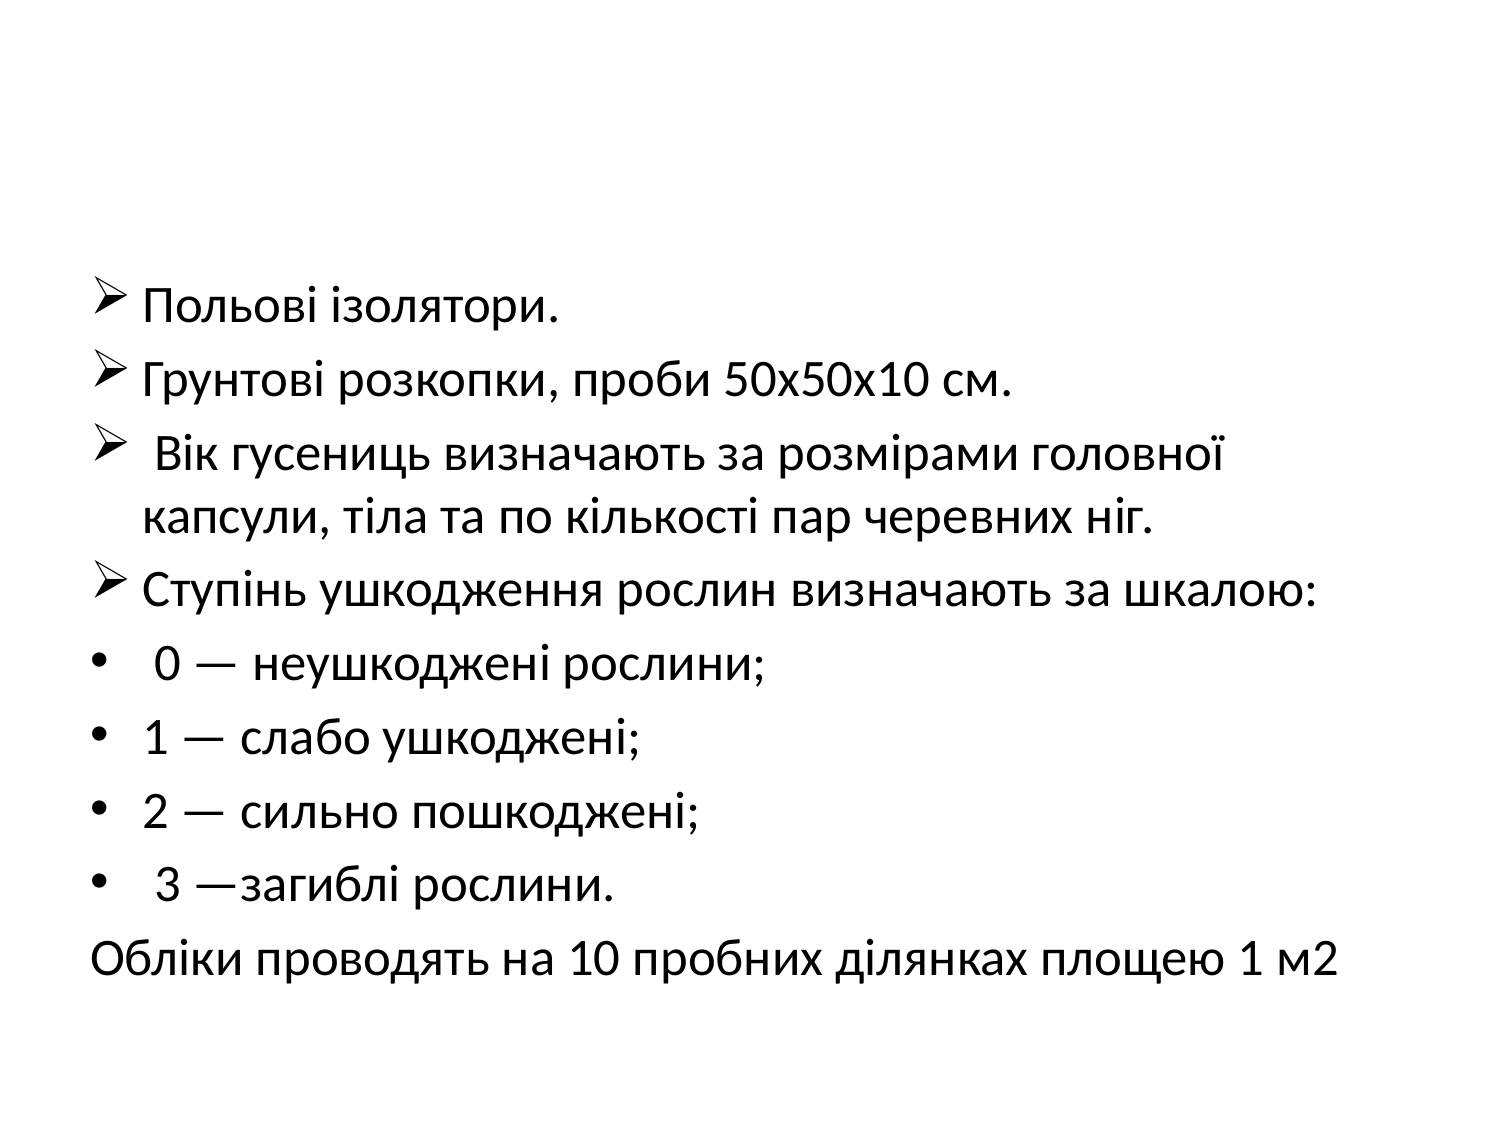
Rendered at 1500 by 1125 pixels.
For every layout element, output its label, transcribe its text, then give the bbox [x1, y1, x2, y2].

list Польові ізолятори. Грунтові розкопки, проби 50x50x10 см. Вік гусениць визначають за розмірами головної капсули, тіла та по кількості пар черевних ніг. Ступінь ушкодження рослин визначають за шкалою: 0 — неушкоджені рослини; 1 — слабо ушкоджені; 2 — сильно пошкоджені; 3 —загиблі рослини. Обліки проводять на 10 пробних ділянках площею 1 м2 [75, 262, 1425, 1005]
